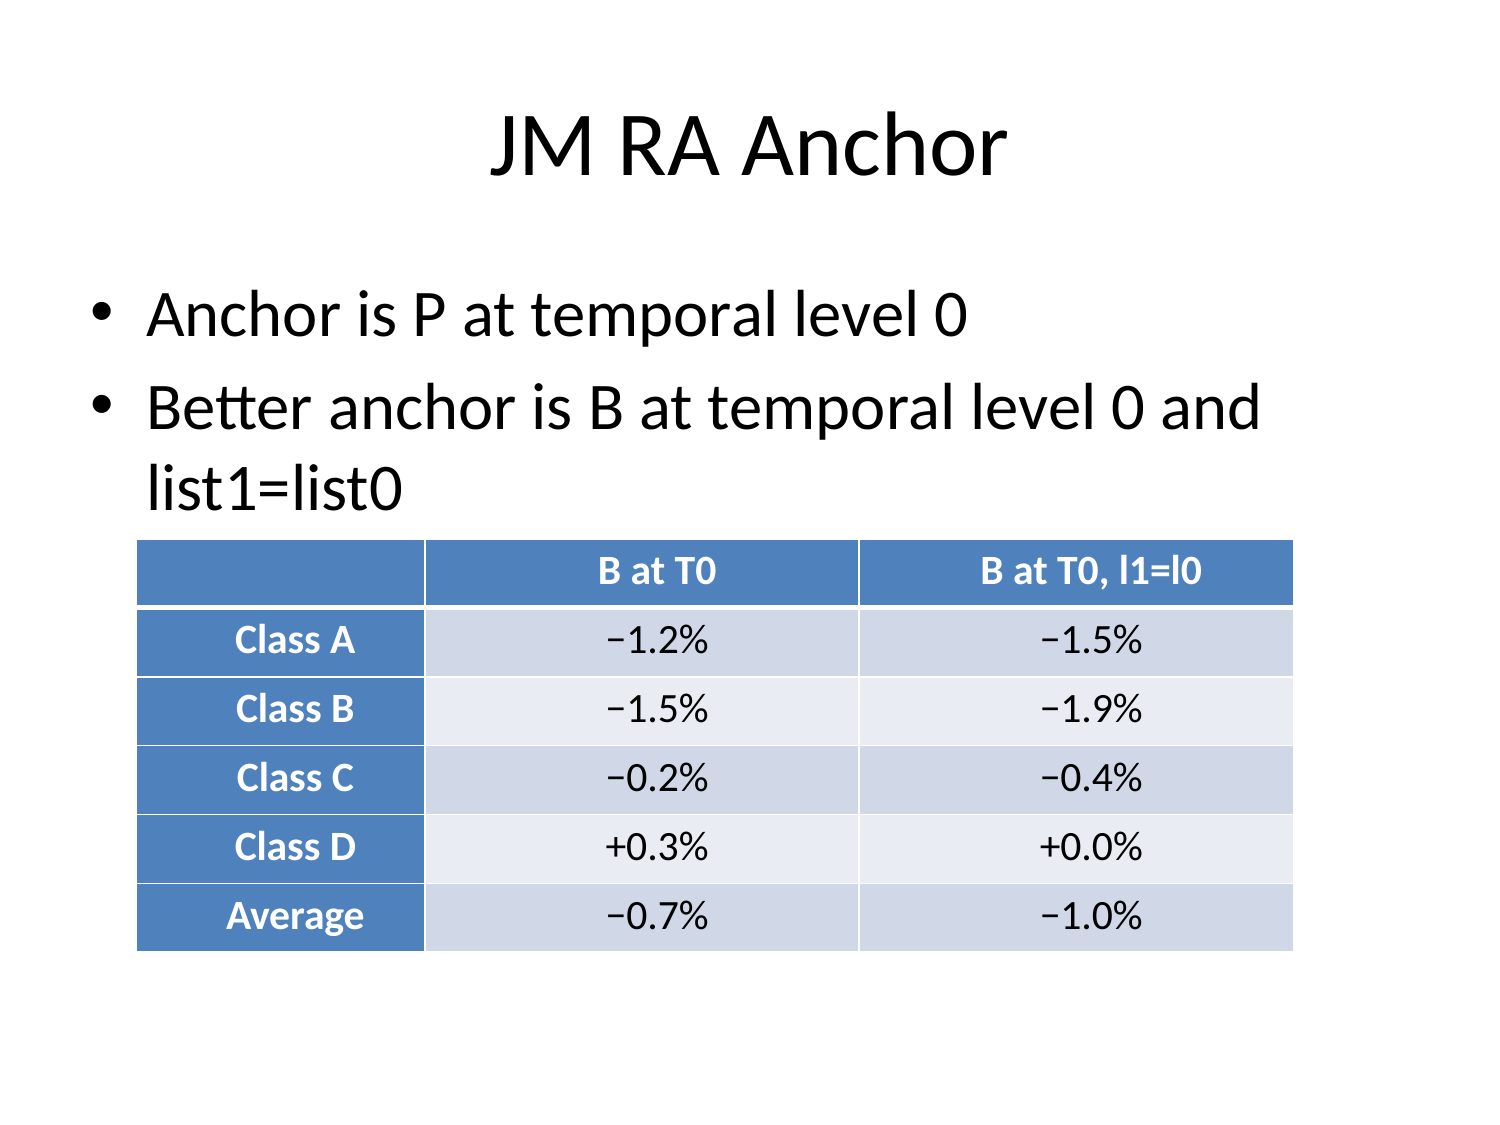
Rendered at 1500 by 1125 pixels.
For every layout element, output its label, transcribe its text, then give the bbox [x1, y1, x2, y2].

table_cell −0.4% [860, 746, 1293, 814]
table_cell −1.0% [860, 884, 1293, 951]
table_cell Class B [137, 678, 424, 745]
table_cell −1.2% [426, 610, 858, 676]
table_cell −0.7% [426, 884, 858, 951]
list Anchor is P at temporal level 0 Better anchor is B at temporal level 0 and list1=list0 [75, 262, 1425, 1005]
title JM RA Anchor [75, 45, 1425, 233]
table_cell −0.2% [426, 746, 858, 814]
table_cell Average [137, 884, 424, 951]
table_cell −1.9% [860, 678, 1293, 745]
table_cell +0.3% [426, 815, 858, 883]
table_cell +0.0% [860, 815, 1293, 883]
table_cell −1.5% [426, 678, 858, 745]
table_cell −1.5% [860, 610, 1293, 676]
table_cell Class A [137, 610, 424, 676]
table_cell Class C [137, 746, 424, 814]
table_cell Class D [137, 815, 424, 883]
table_header B at T0 [426, 540, 858, 605]
table_header [137, 540, 424, 605]
table_header B at T0, l1=l0 [860, 540, 1293, 605]
